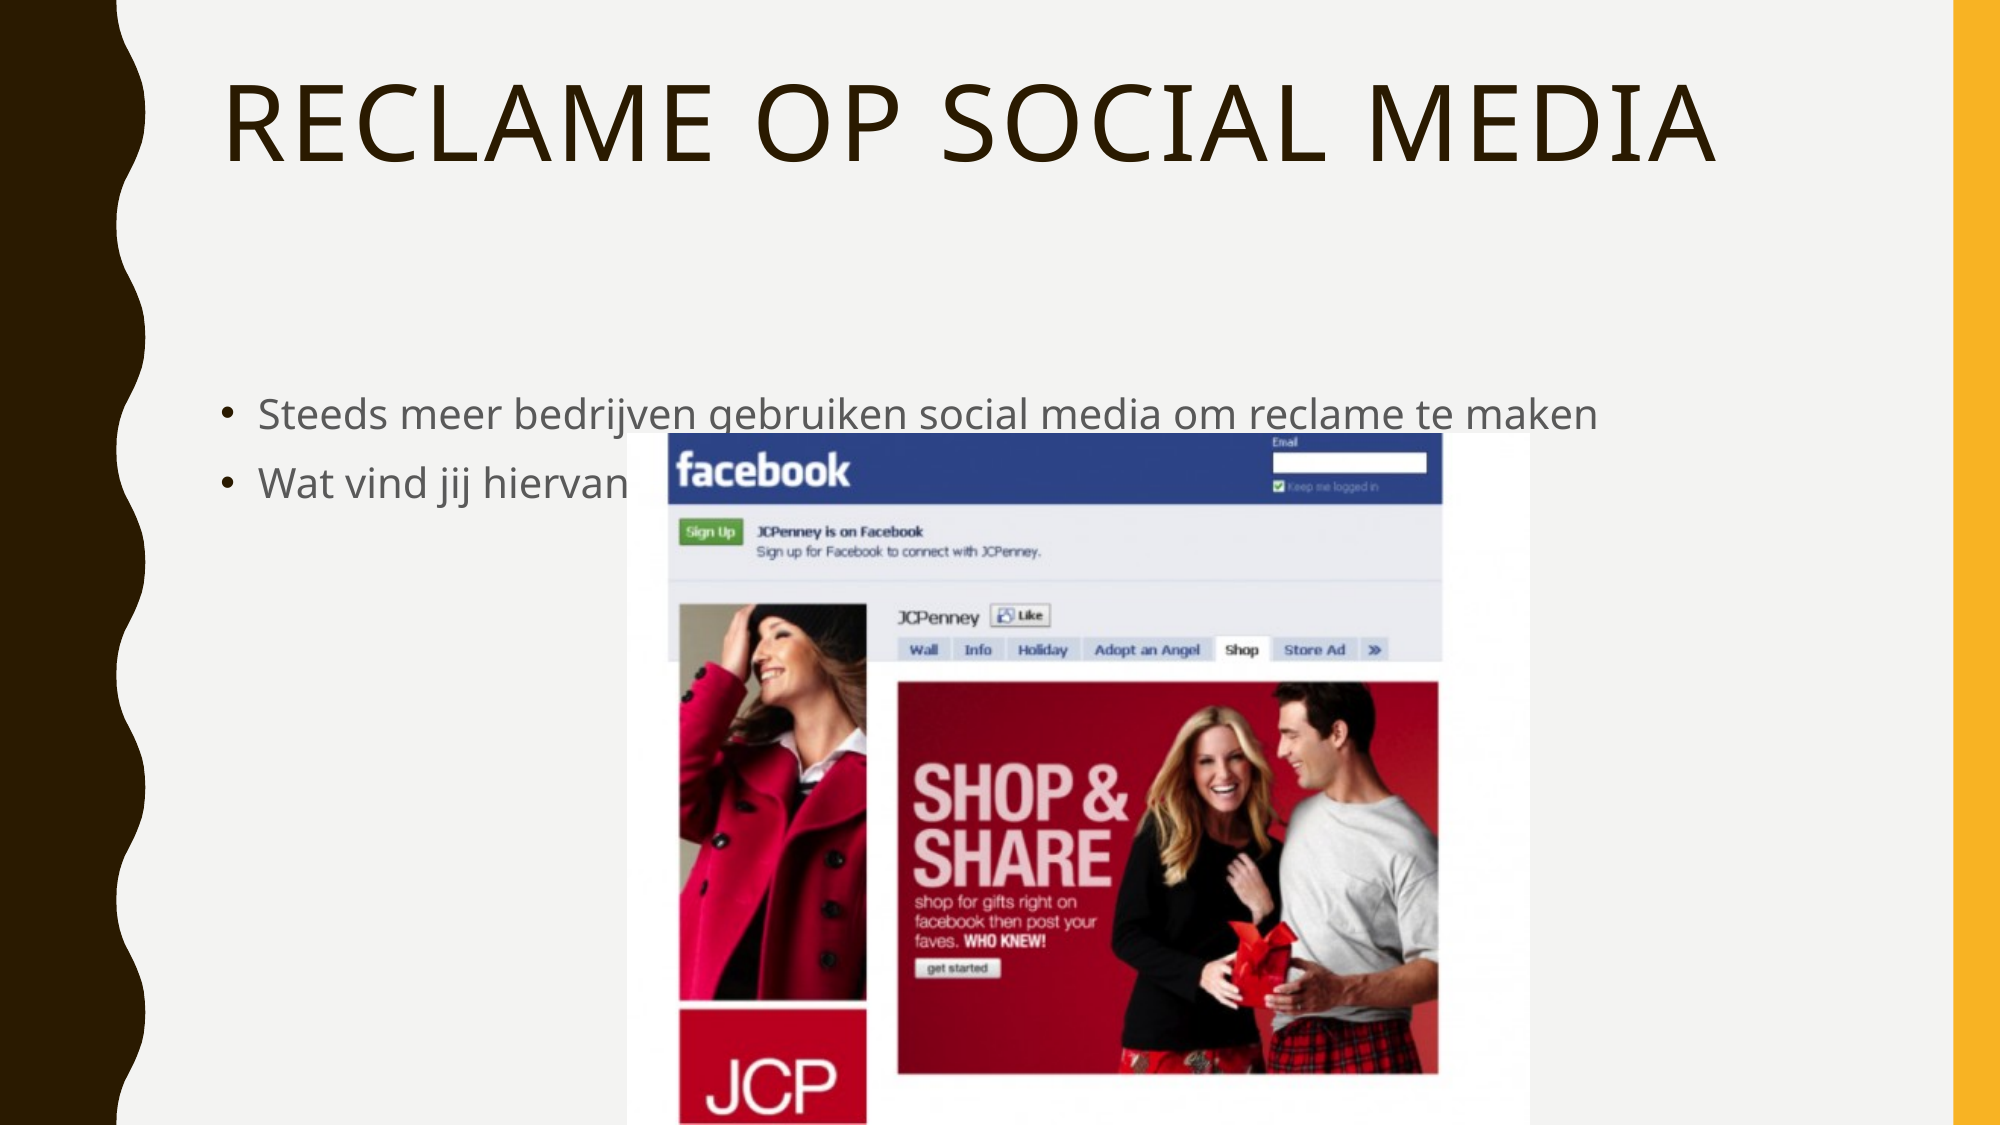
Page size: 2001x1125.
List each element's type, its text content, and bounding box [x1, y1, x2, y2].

title Reclame op social media [205, 62, 1875, 308]
list Steeds meer bedrijven gebruiken social media om reclame te maken Wat vind jij hiervan? [205, 375, 1875, 965]
picture [627, 433, 1530, 1125]
